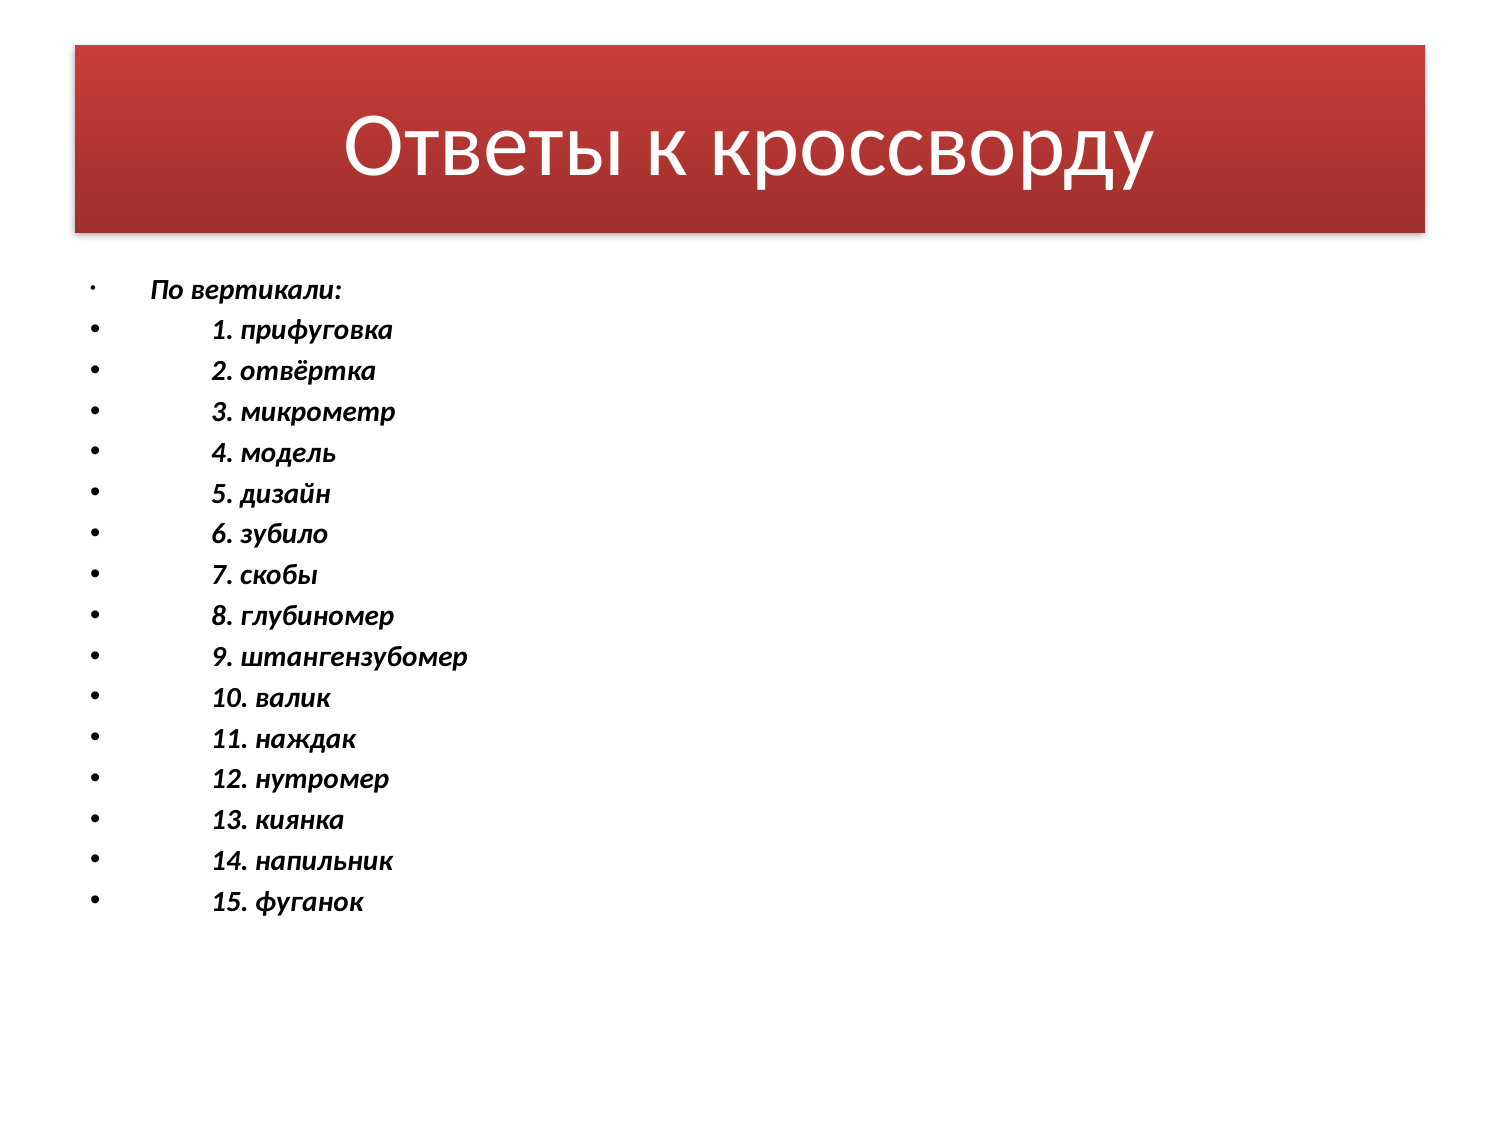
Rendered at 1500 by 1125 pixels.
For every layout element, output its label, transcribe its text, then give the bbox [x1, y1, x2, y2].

list По вертикали: 1. прифуговка 2. отвёртка 3. микрометр 4. модель 5. дизайн 6. зубило 7. скобы 8. глубиномер 9. штангензубомер 10. валик 11. наждак 12. нутромер 13. киянка 14. напильник 15. фуганок [74, 262, 1426, 1006]
title Ответы к кроссворду [74, 44, 1426, 233]
